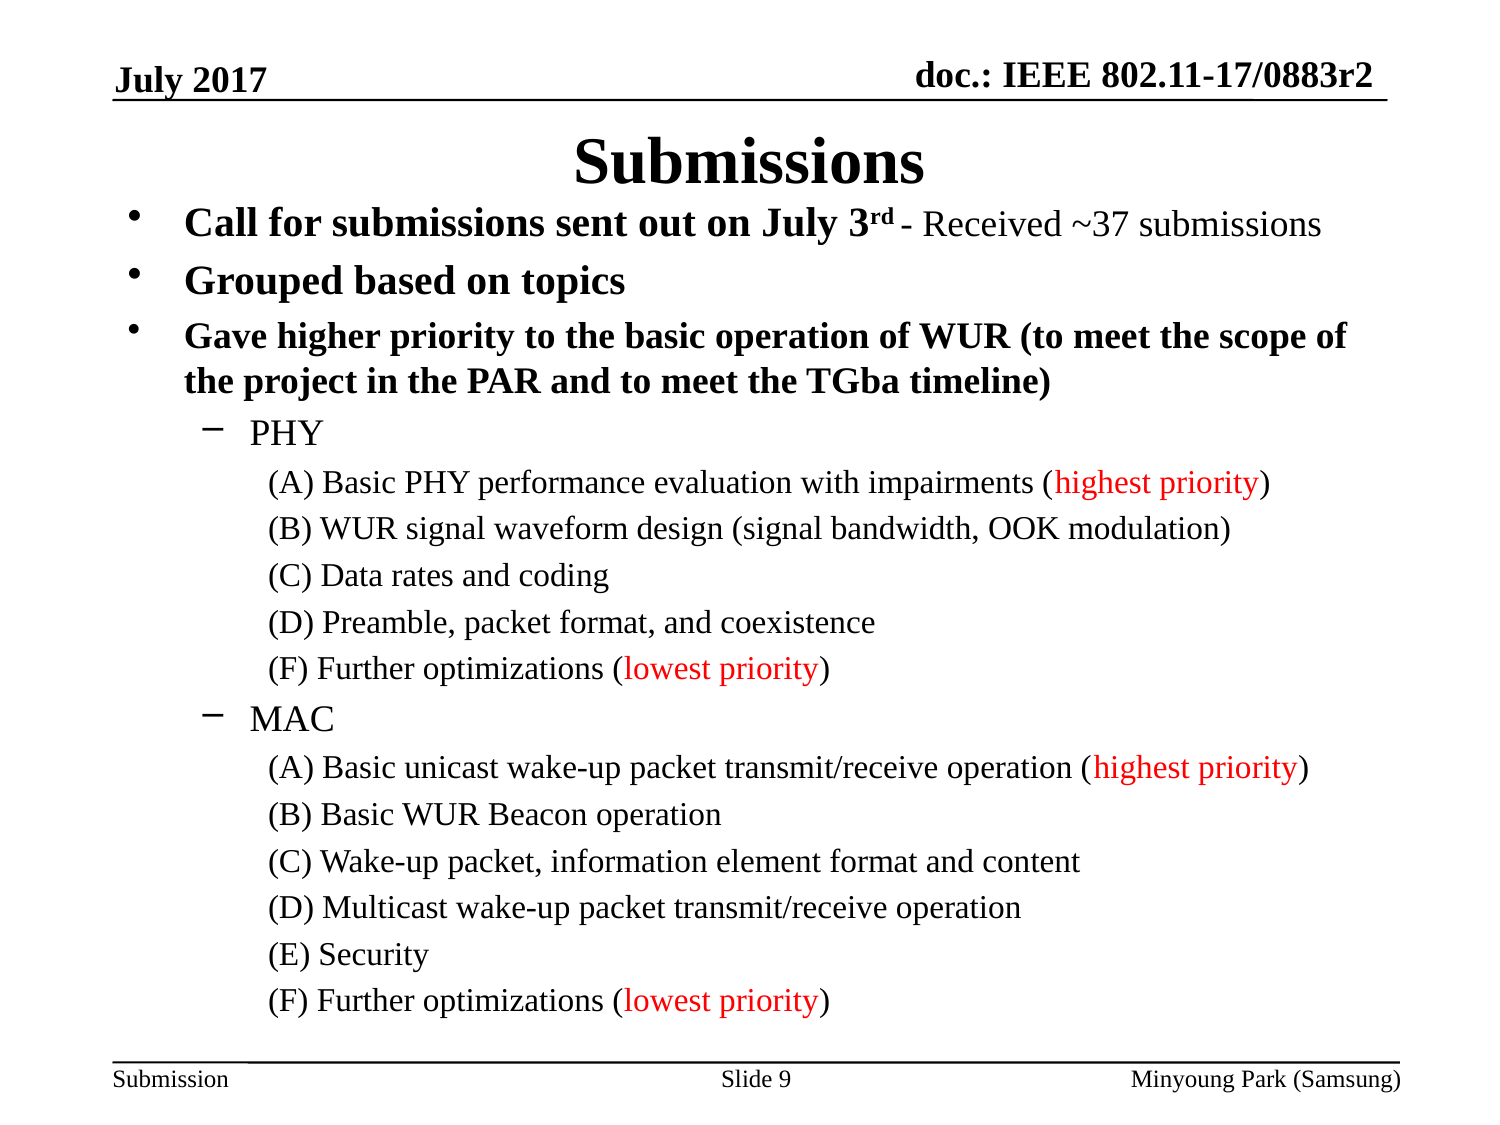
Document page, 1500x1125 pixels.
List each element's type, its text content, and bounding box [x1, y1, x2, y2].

title Submissions [112, 112, 1388, 187]
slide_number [114, 54, 374, 101]
footer Minyoung Park (Samsung) [949, 1061, 1402, 1093]
list Call for submissions sent out on July 3rd - Received ~37 submissions Grouped based on topics Gave higher priority to the basic operation of WUR (to meet the scope of the project in the PAR and to meet the TGba timeline) PHY (A) Basic PHY performance evaluation with impairments (highest priority) (B) WUR signal waveform design (signal bandwidth, OOK modulation) (C) Data rates and coding (D) Preamble, packet format, and coexistence (F) Further optimizations (lowest priority) MAC (A) Basic unicast wake-up packet transmit/receive operation (highest priority) (B) Basic WUR Beacon operation (C) Wake-up packet, information element format and content (D) Multicast wake-up packet transmit/receive operation (E) Security (F) Further optimizations (lowest priority) [112, 187, 1388, 1063]
slide_number Slide 9 [712, 1061, 800, 1093]
